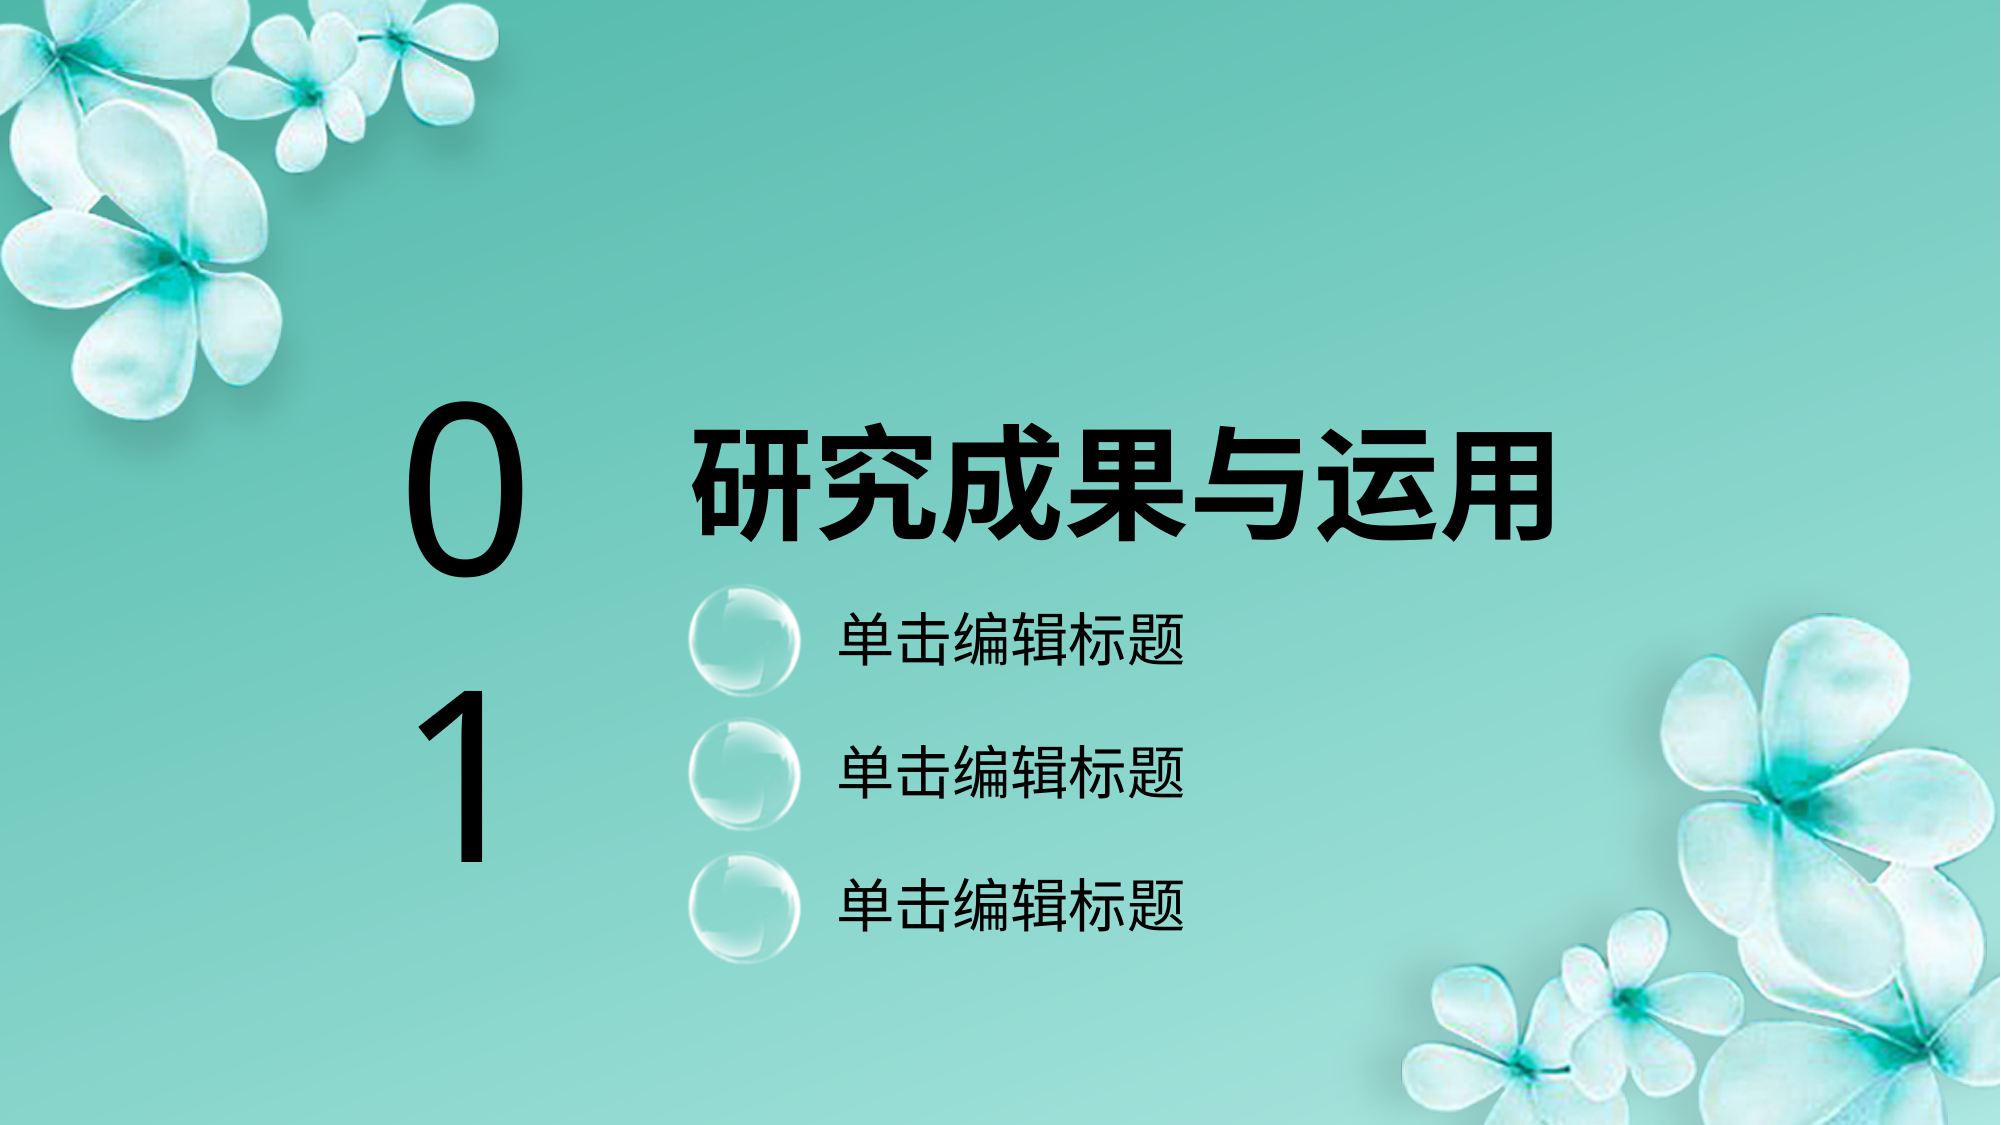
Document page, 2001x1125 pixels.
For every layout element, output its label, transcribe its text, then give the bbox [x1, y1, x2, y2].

picture [673, 563, 817, 980]
text_box 01 [382, 328, 675, 919]
text_box 单击编辑标题 [821, 858, 1327, 949]
text_box 单击编辑标题 [821, 726, 1327, 816]
text_box 研究成果与运用 [675, 397, 1604, 563]
picture [0, 0, 537, 488]
picture [1332, 576, 2000, 1125]
text_box 单击编辑标题 [821, 593, 1327, 684]
